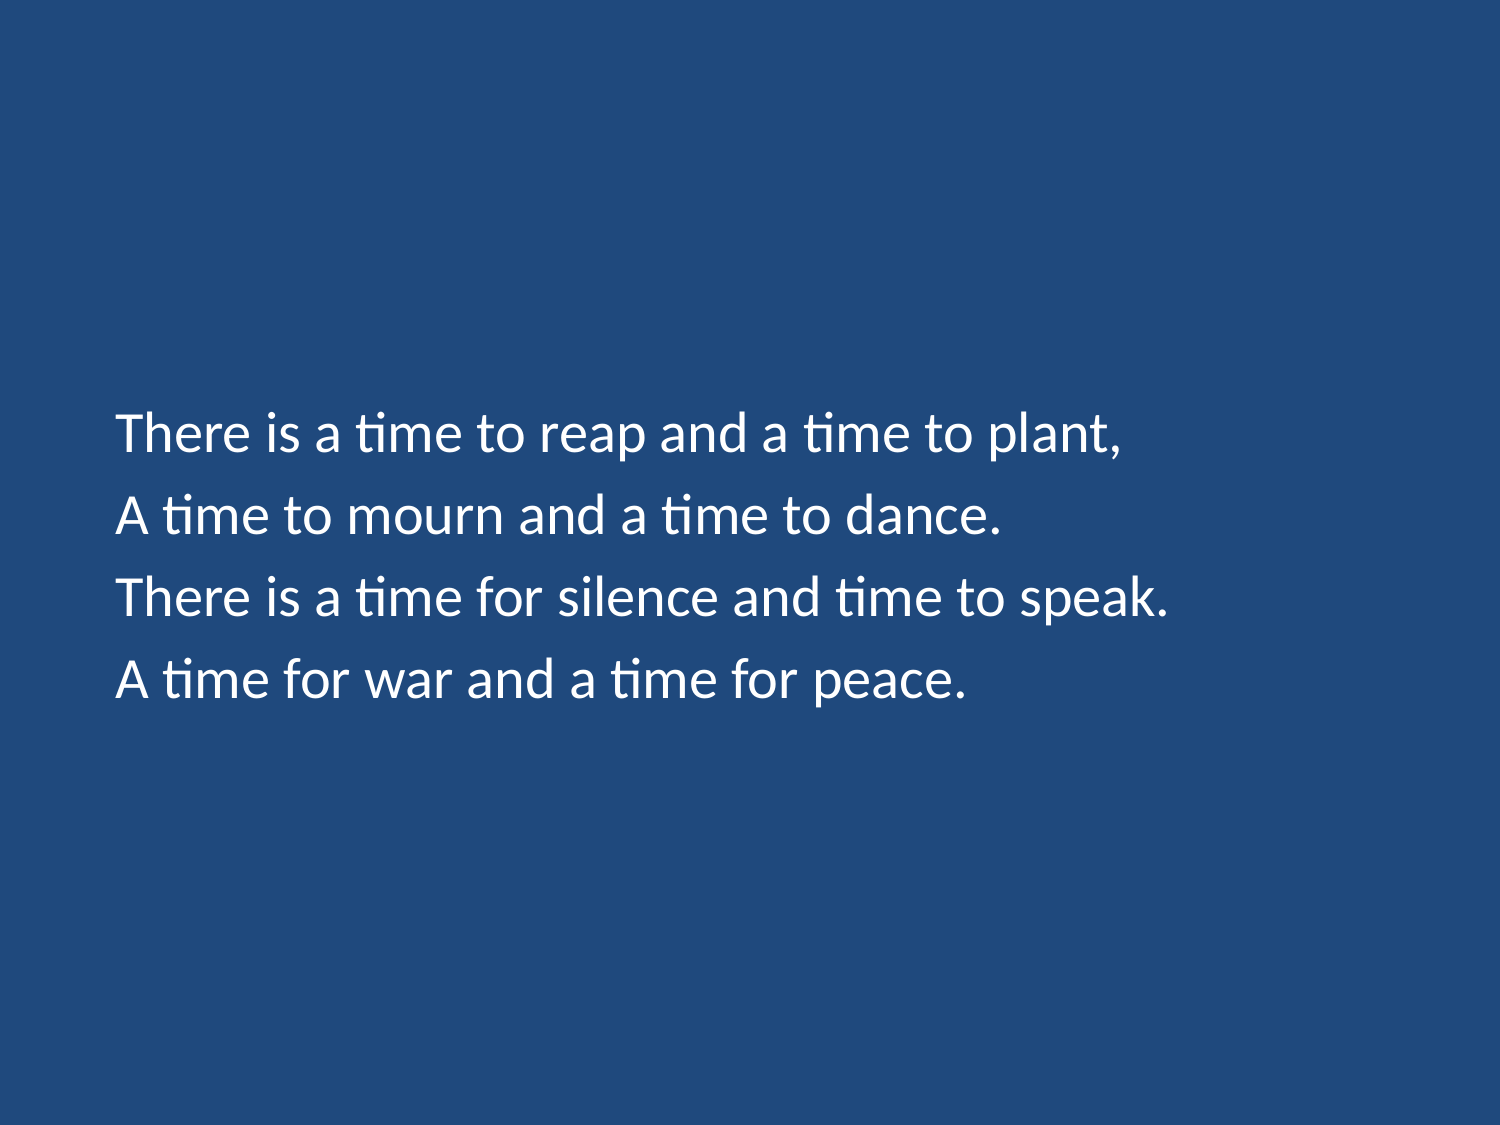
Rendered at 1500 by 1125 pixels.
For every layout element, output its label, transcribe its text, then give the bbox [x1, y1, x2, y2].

list There is a time to reap and a time to plant, A time to mourn and a time to dance. There is a time for silence and time to speak. A time for war and a time for peace. [100, 387, 1471, 738]
